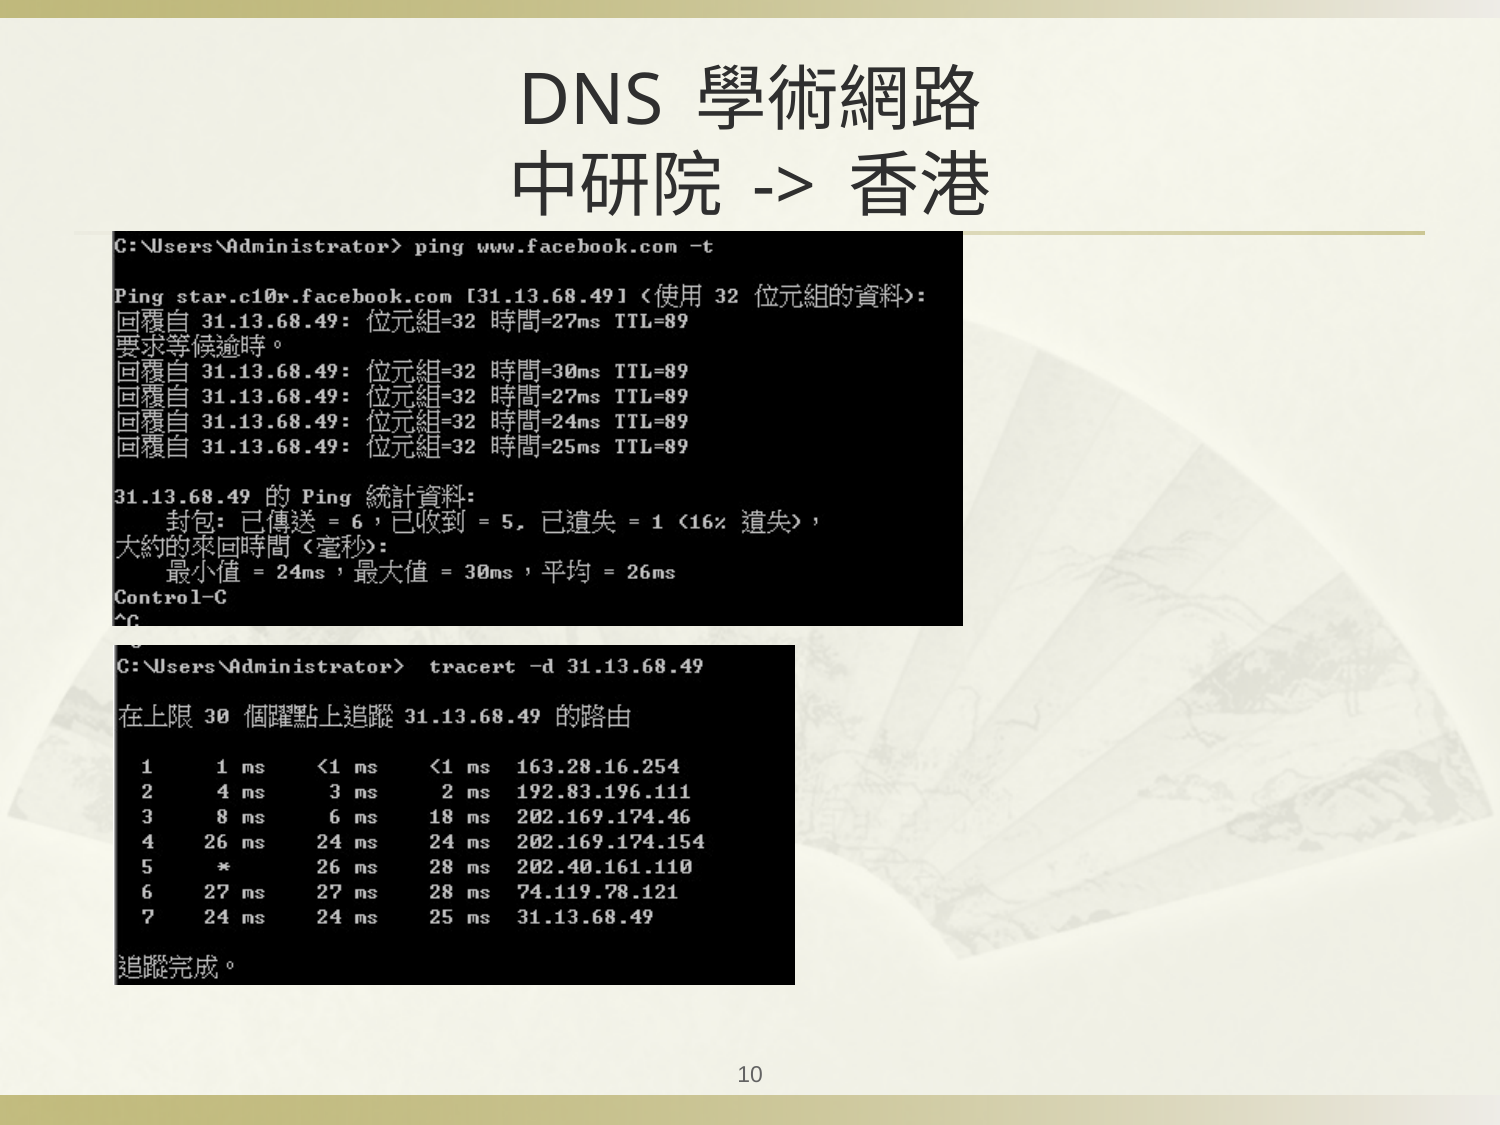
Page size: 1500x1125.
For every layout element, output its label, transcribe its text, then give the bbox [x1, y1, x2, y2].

picture [111, 231, 963, 626]
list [112, 644, 795, 985]
slide_number 10 [675, 1050, 825, 1097]
title DNS 學術網路 中研院 -> 香港 [75, 45, 1425, 233]
